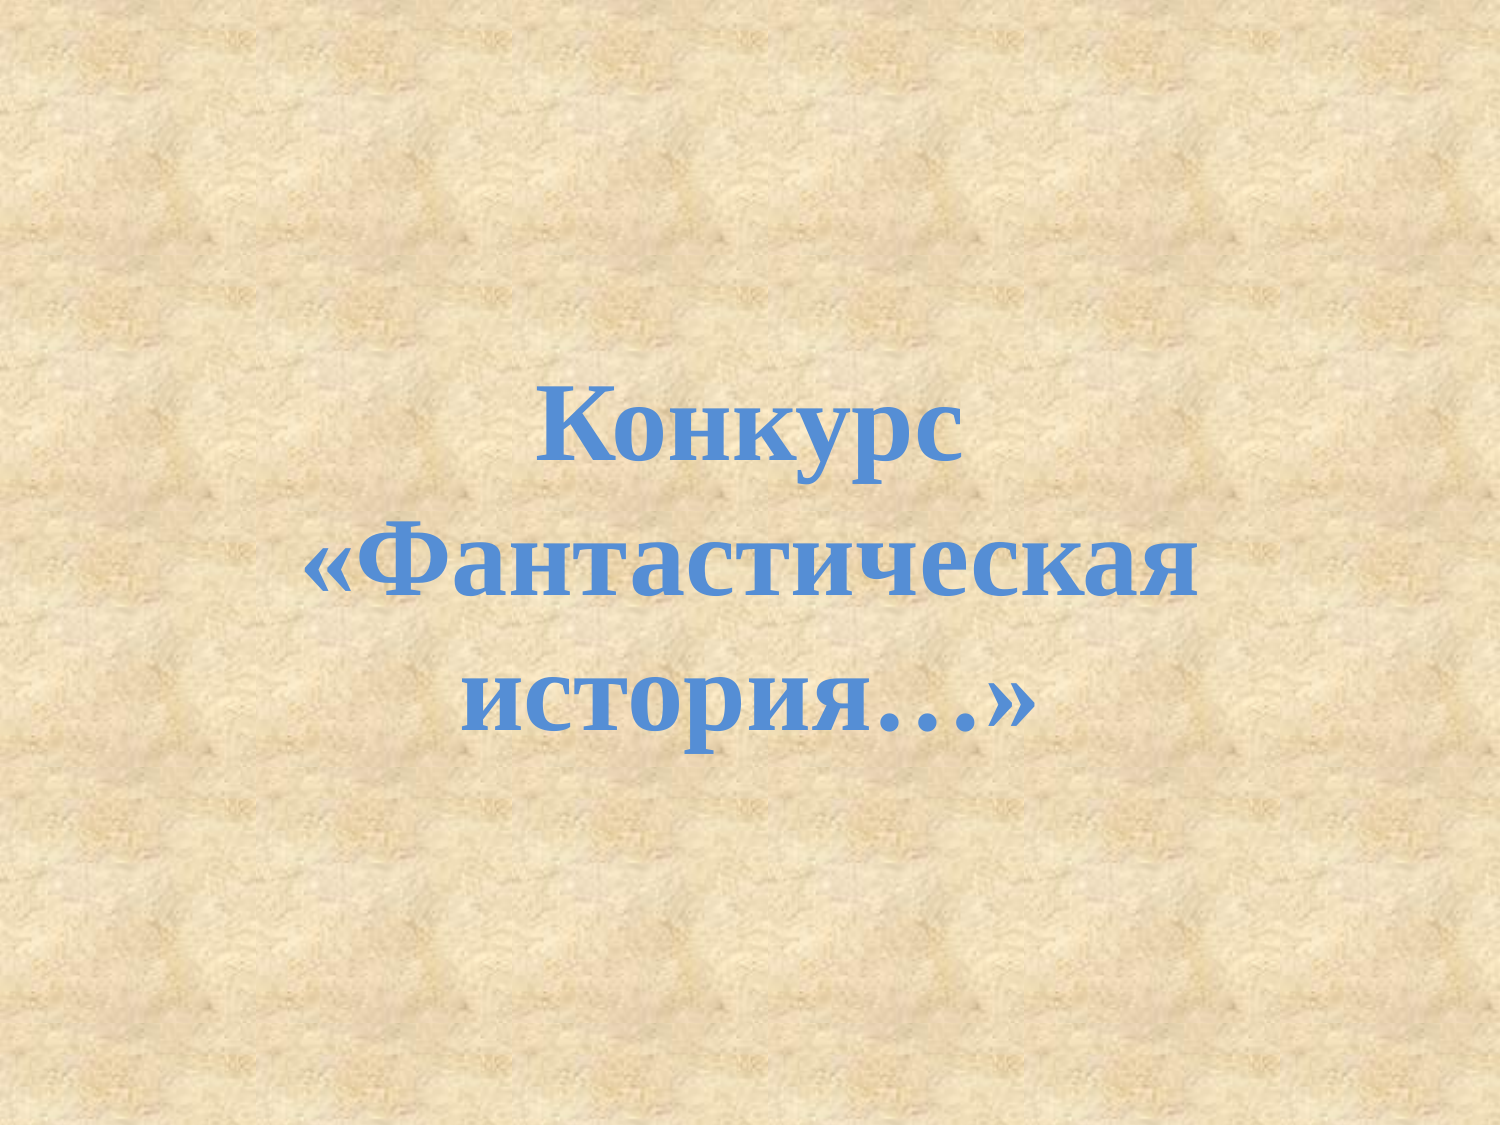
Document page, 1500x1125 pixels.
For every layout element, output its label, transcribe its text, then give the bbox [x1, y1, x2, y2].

title Конкурс «Фантастическая история…» [75, 292, 1425, 809]
picture [0, 0, 1500, 1125]
